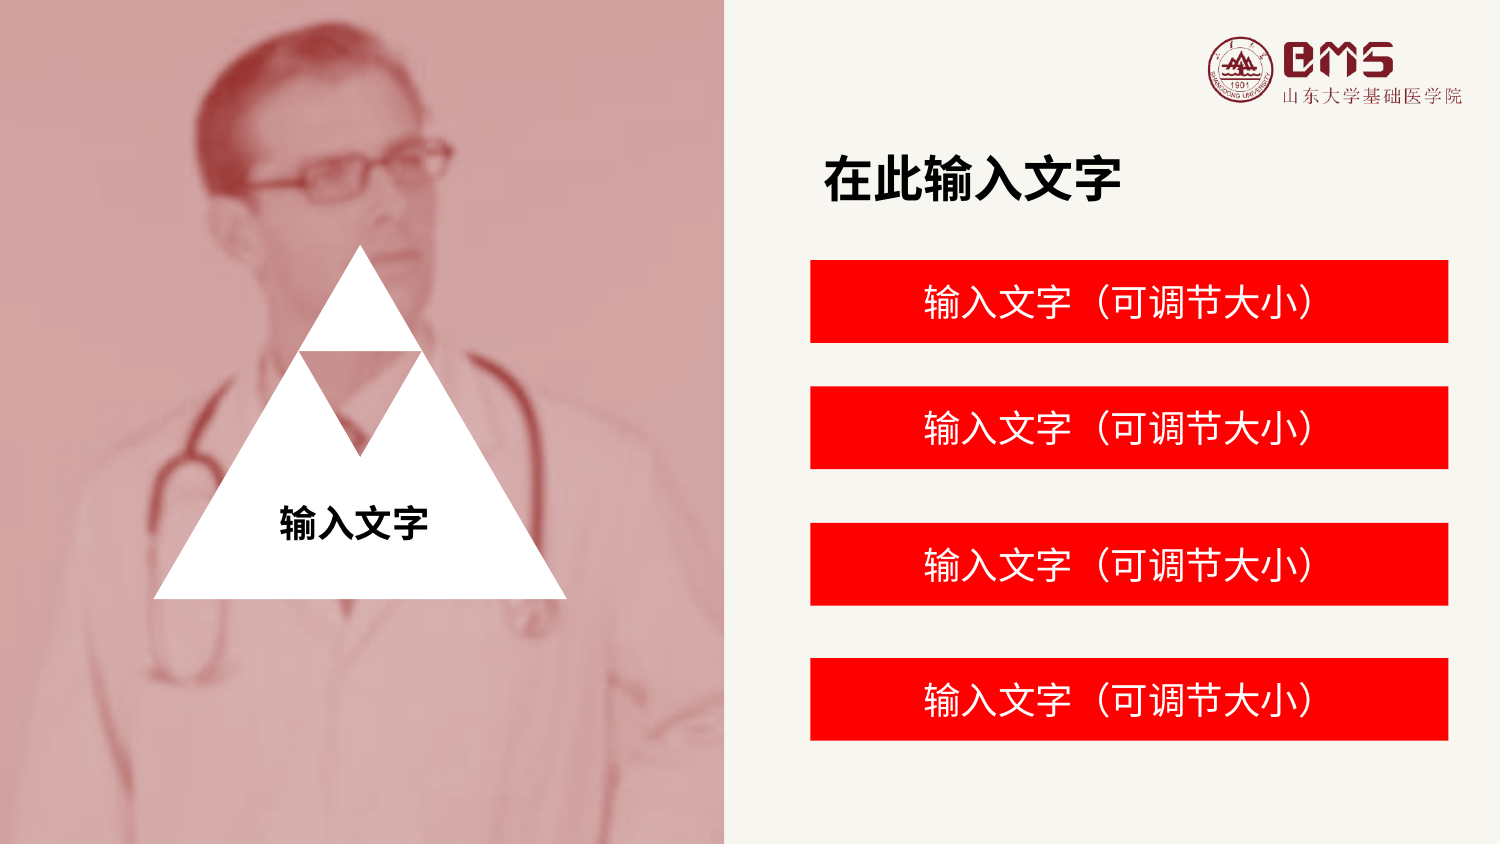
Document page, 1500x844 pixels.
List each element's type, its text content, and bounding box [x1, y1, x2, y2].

picture [0, 0, 725, 844]
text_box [153, 244, 568, 600]
text_box 输入文字（可调节大小） [808, 384, 1450, 471]
text_box 输入文字（可调节大小） [808, 521, 1450, 608]
text_box 在此输入文字 [808, 139, 1187, 215]
text_box 输入文字（可调节大小） [808, 656, 1450, 743]
picture [1189, 20, 1500, 137]
text_box 输入文字（可调节大小） [808, 258, 1450, 345]
